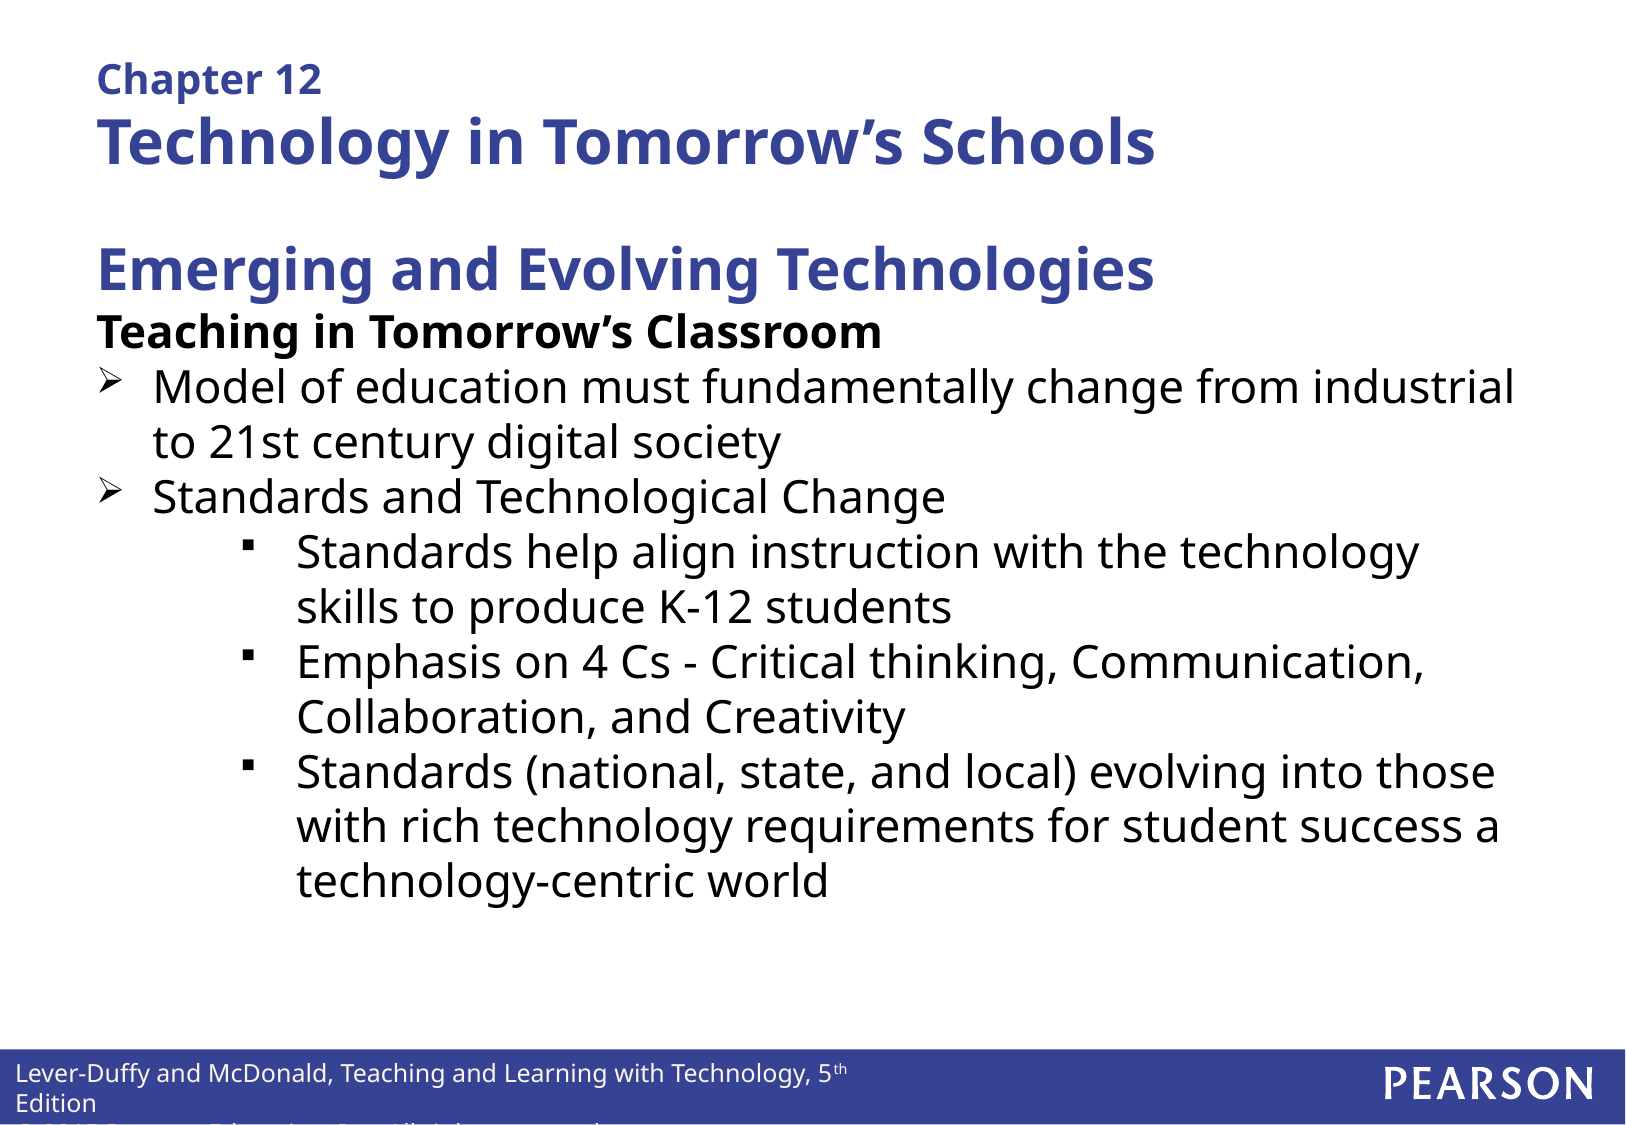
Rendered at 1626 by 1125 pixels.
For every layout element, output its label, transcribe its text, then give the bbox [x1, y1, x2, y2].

list Emerging and Evolving Technologies Teaching in Tomorrow’s Classroom Model of education must fundamentally change from industrial to 21st century digital society Standards and Technological Change Standards help align instruction with the technology skills to produce K-12 students Emphasis on 4 Cs - Critical thinking, Communication, Collaboration, and Creativity Standards (national, state, and local) evolving into those with rich technology requirements for student success a technology-centric world [81, 224, 1544, 1005]
title Chapter 12 Technology in Tomorrow’s Schools [81, 45, 1544, 224]
